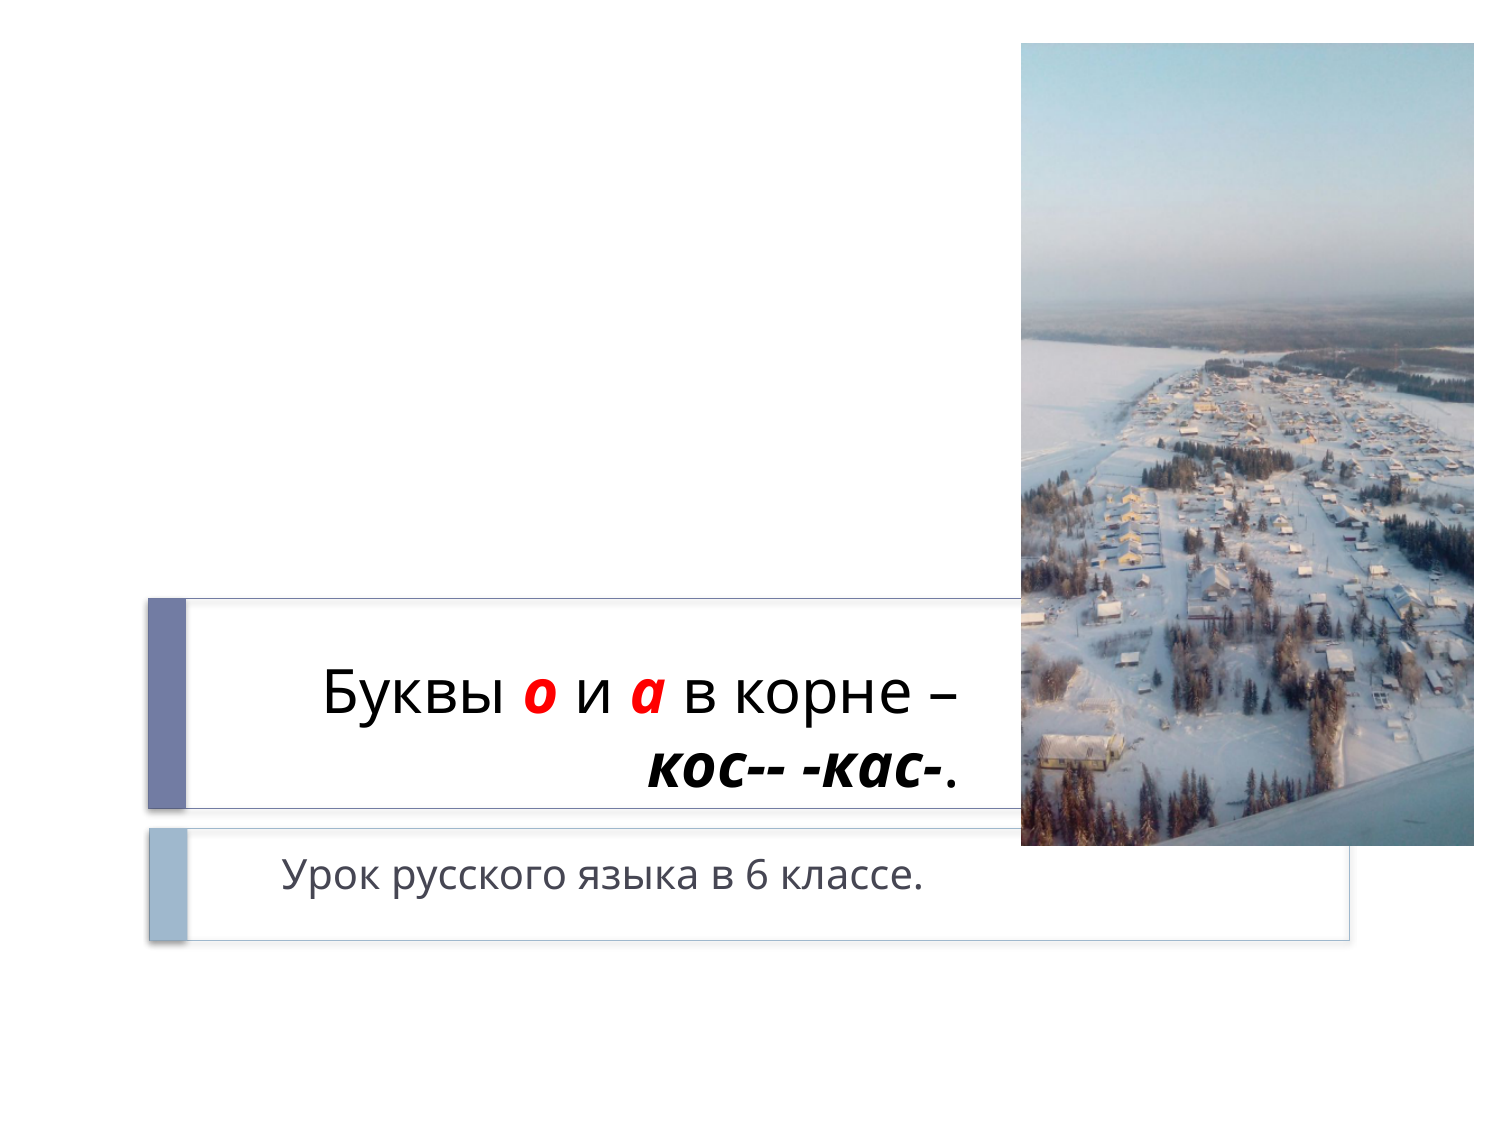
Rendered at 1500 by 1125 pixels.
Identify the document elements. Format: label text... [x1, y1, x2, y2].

title Буквы о и а в корне –кос-- -кас-. [213, 645, 975, 808]
picture [1021, 43, 1475, 846]
subtitle Урок русского языка в 6 классе. [200, 840, 939, 929]
